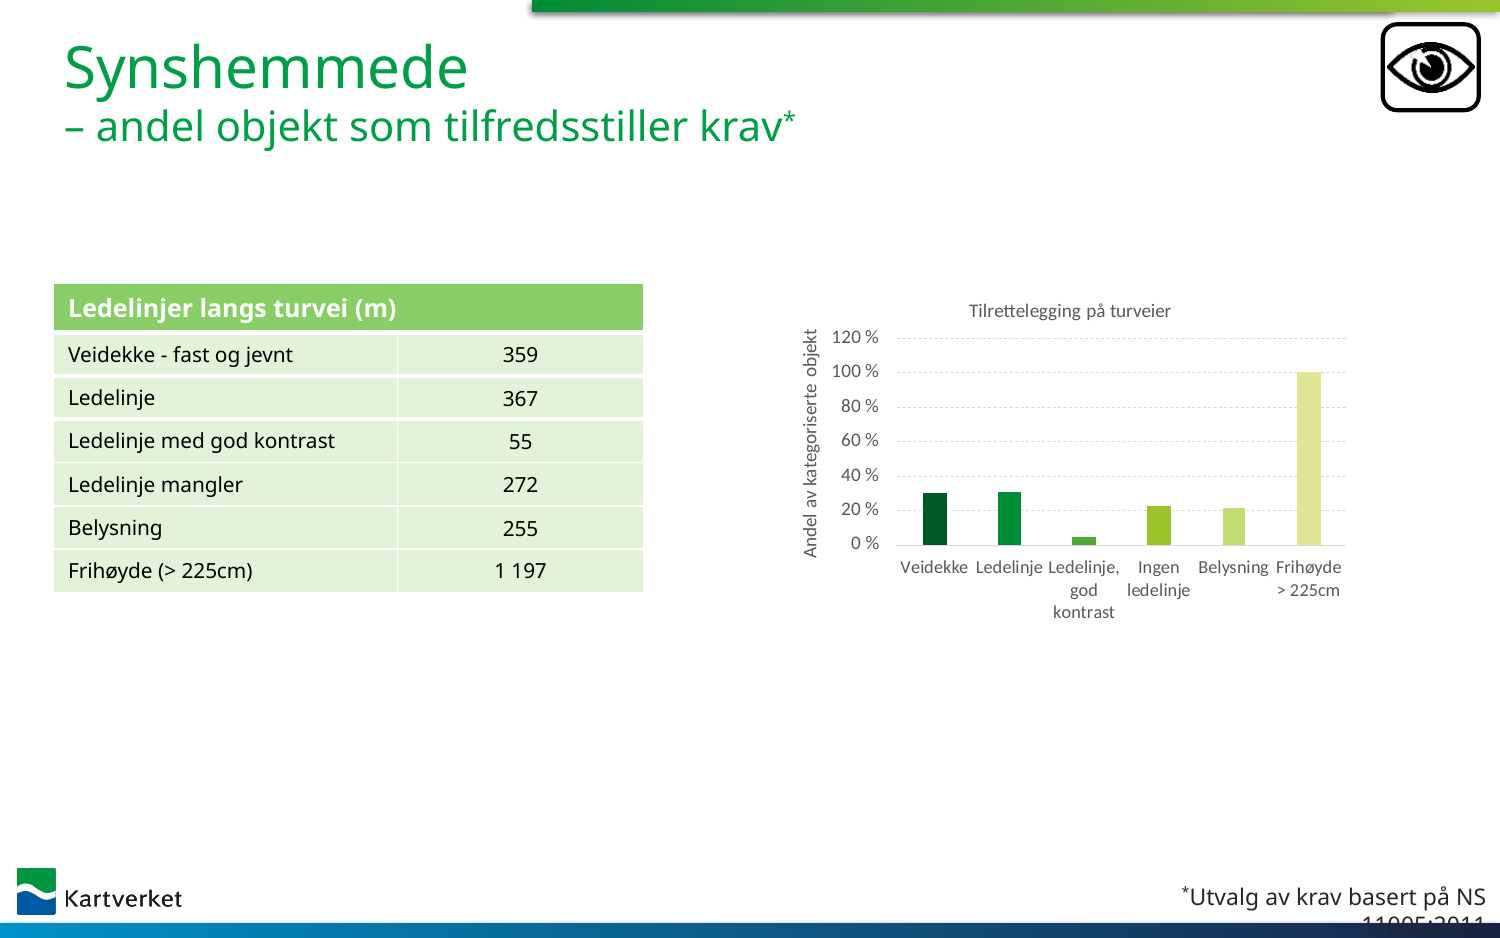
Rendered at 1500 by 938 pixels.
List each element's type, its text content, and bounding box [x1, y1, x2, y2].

table_cell Ledelinje [54, 378, 397, 417]
table_cell Ledelinje med god kontrast [54, 421, 397, 462]
text_box *Utvalg av krav basert på NS 11005:2011 [1068, 873, 1500, 938]
table_cell 1 197 [398, 550, 643, 592]
table_cell Belysning [54, 507, 397, 548]
table_cell 359 [398, 335, 643, 374]
table_cell 272 [398, 463, 643, 505]
table_cell 255 [398, 507, 643, 548]
table_cell Veidekke - fast og jevnt [54, 335, 397, 374]
table_cell 367 [398, 378, 643, 417]
text_box Synshemmede – andel objekt som tilfredsstiller krav* [49, 24, 1431, 158]
table_cell Frihøyde (> 225cm) [54, 550, 397, 592]
picture [791, 291, 1349, 630]
table_cell Ledelinje mangler [54, 463, 397, 505]
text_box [1382, 24, 1480, 111]
table_cell 55 [398, 421, 643, 462]
table_header Ledelinjer langs turvei (m) [54, 284, 643, 330]
